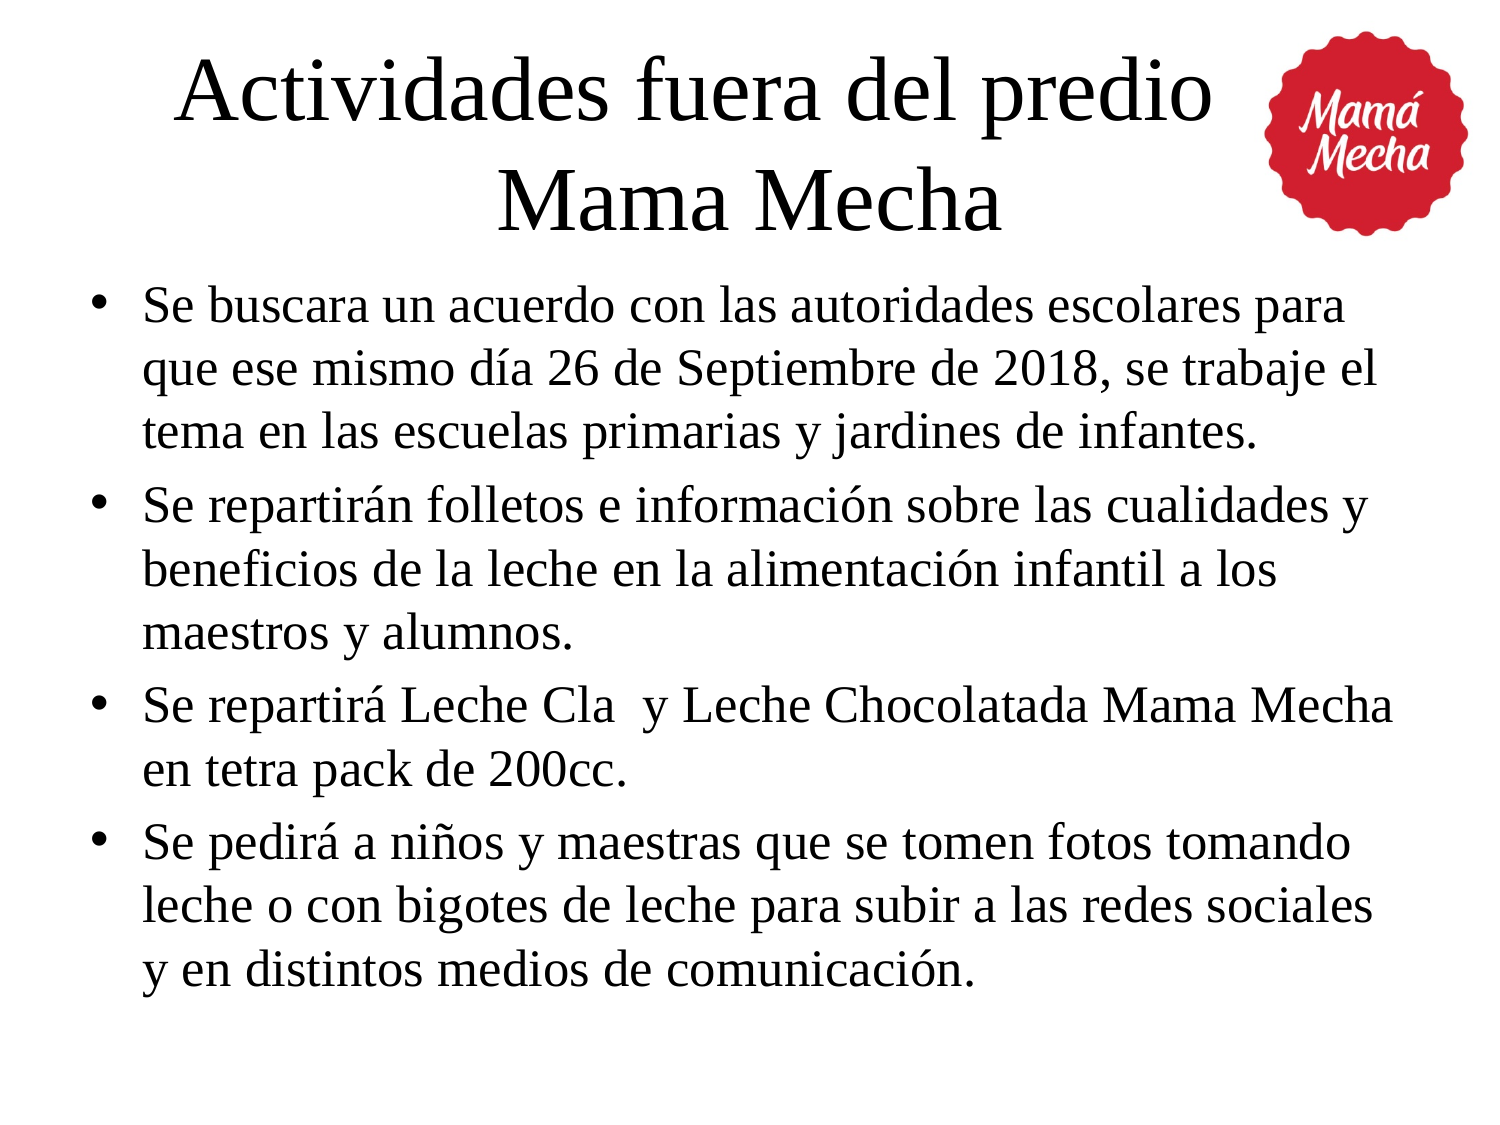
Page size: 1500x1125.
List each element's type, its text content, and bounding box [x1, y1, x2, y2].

list Se buscara un acuerdo con las autoridades escolares para que ese mismo día 26 de Septiembre de 2018, se trabaje el tema en las escuelas primarias y jardines de infantes. Se repartirán folletos e información sobre las cualidades y beneficios de la leche en la alimentación infantil a los maestros y alumnos. Se repartirá Leche Cla y Leche Chocolatada Mama Mecha en tetra pack de 200cc. Se pedirá a niños y maestras que se tomen fotos tomando leche o con bigotes de leche para subir a las redes sociales y en distintos medios de comunicación. [75, 262, 1425, 1005]
picture [1232, 0, 1500, 268]
title Actividades fuera del predio de Mama Mecha [75, 45, 1227, 233]
